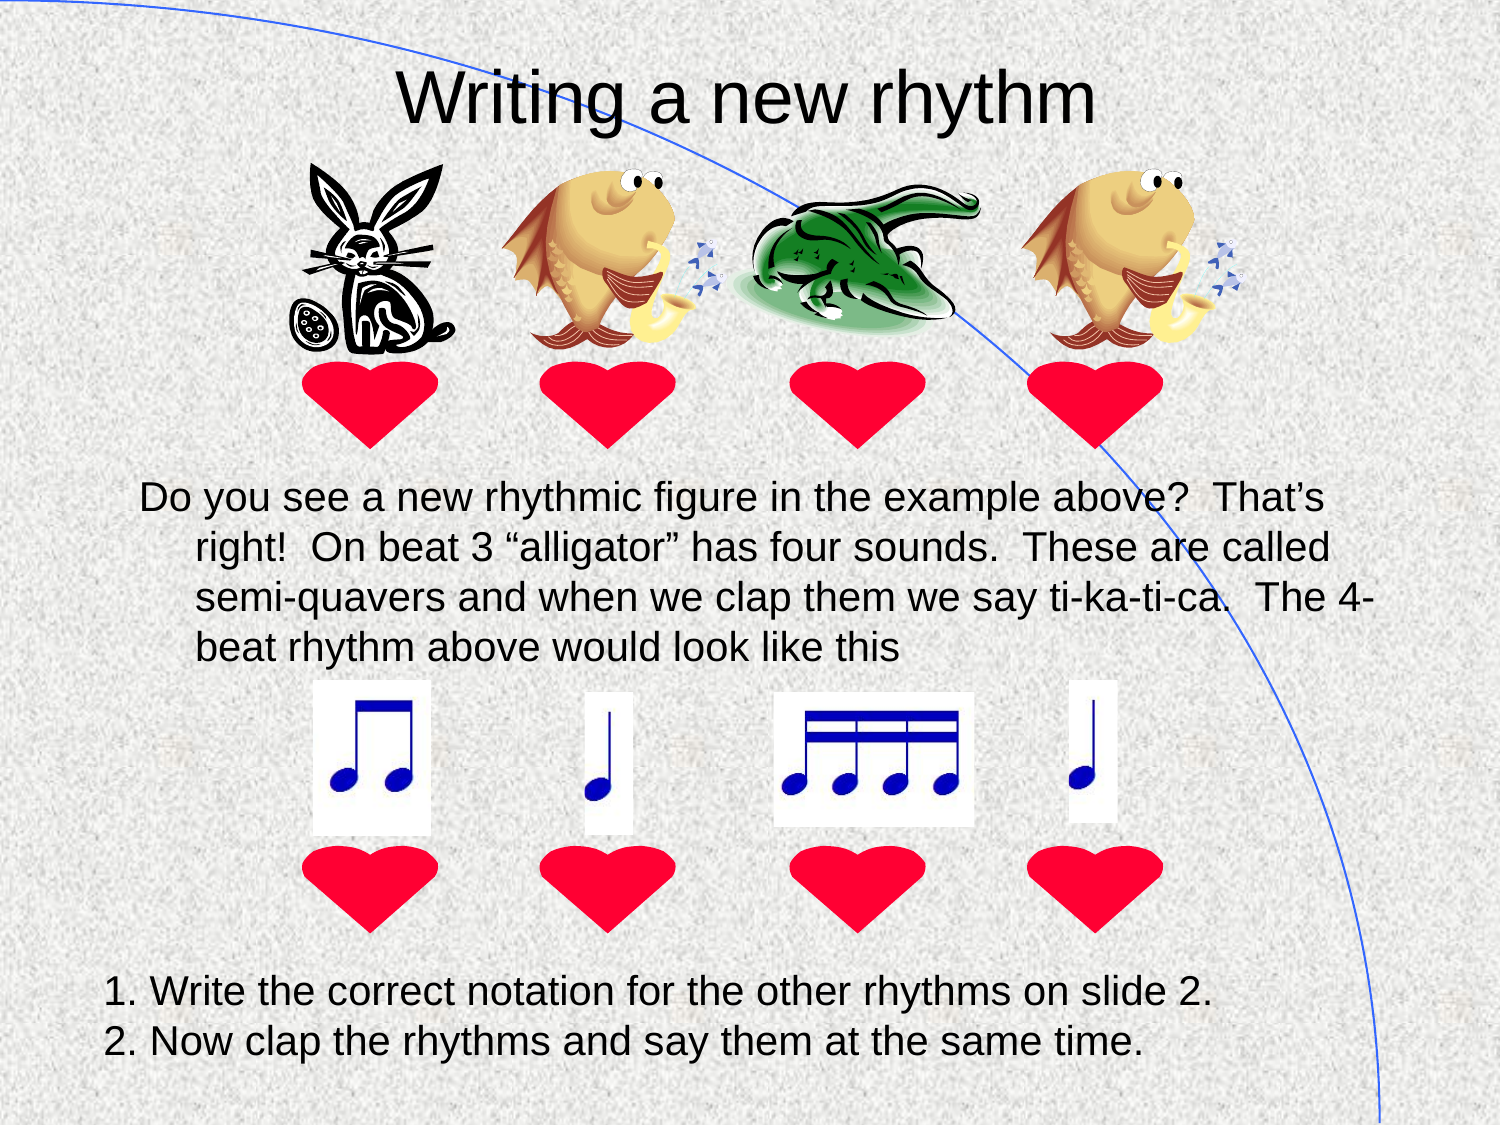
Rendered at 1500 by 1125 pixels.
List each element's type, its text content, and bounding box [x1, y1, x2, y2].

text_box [300, 845, 1164, 934]
picture [0, 0, 1500, 1125]
list Do you see a new rhythmic figure in the example above? That’s right! On beat 3 “alligator” has four sounds. These are called semi-quavers and when we clap them we say ti-ka-ti-ca. The 4-beat rhythm above would look like this [123, 172, 1399, 563]
text_box 1. Write the correct notation for the other rhythms on slide 2. 2. Now clap the rhythms and say them at the same time. [88, 975, 1500, 1101]
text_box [300, 361, 1164, 450]
title Writing a new rhythm [41, 30, 1454, 157]
